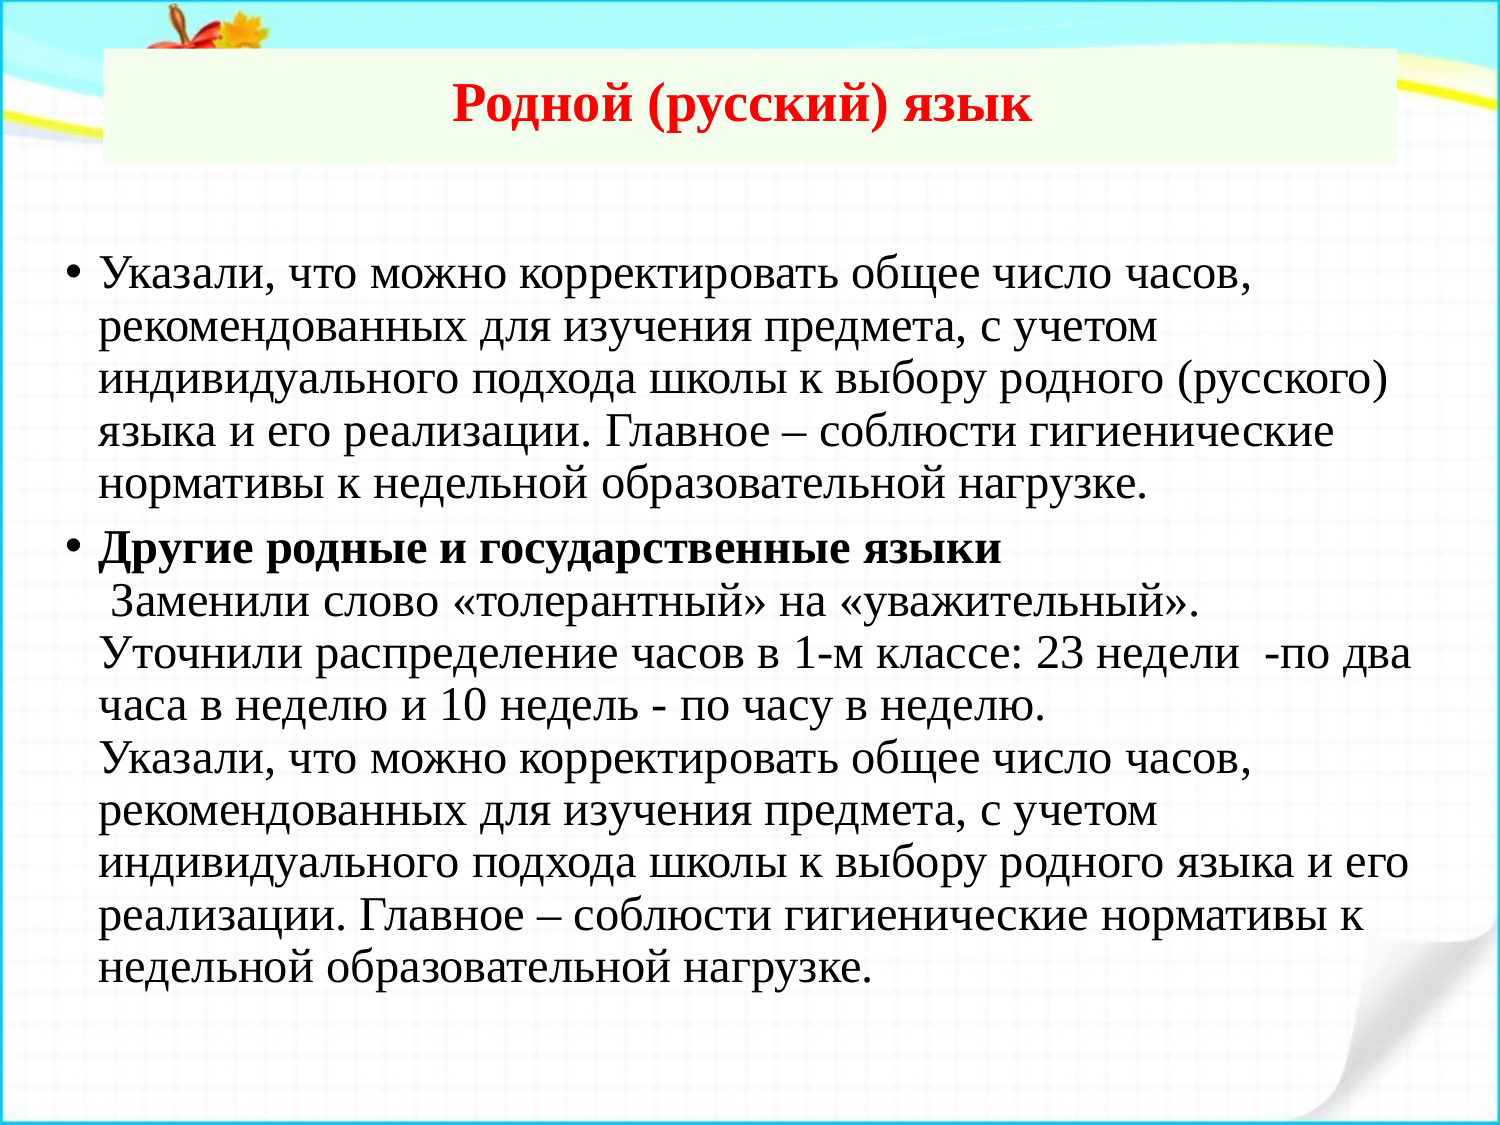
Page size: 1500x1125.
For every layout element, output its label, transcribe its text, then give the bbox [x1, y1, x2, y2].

picture [0, 0, 1500, 1125]
title Родной (русский) язык [103, 48, 1397, 165]
list Указали, что можно корректировать общее число часов, рекомендованных для изучения предмета, с учетом индивидуального подхода школы к выбору родного (русского) языка и его реализации. Главное – соблюсти гигиенические нормативы к недельной образовательной нагрузке. Другие родные и государственные языки Заменили слово «толерантный» на «уважительный». Уточнили распределение часов в 1-м классе: 23 недели -по два часа в неделю и 10 недель - по часу в неделю. Указали, что можно корректировать общее число часов, рекомендованных для изучения предмета, с учетом индивидуального подхода школы к выбору родного языка и его реализации. Главное – соблюсти гигиенические нормативы к недельной образовательной нагрузке. [50, 177, 1449, 1081]
